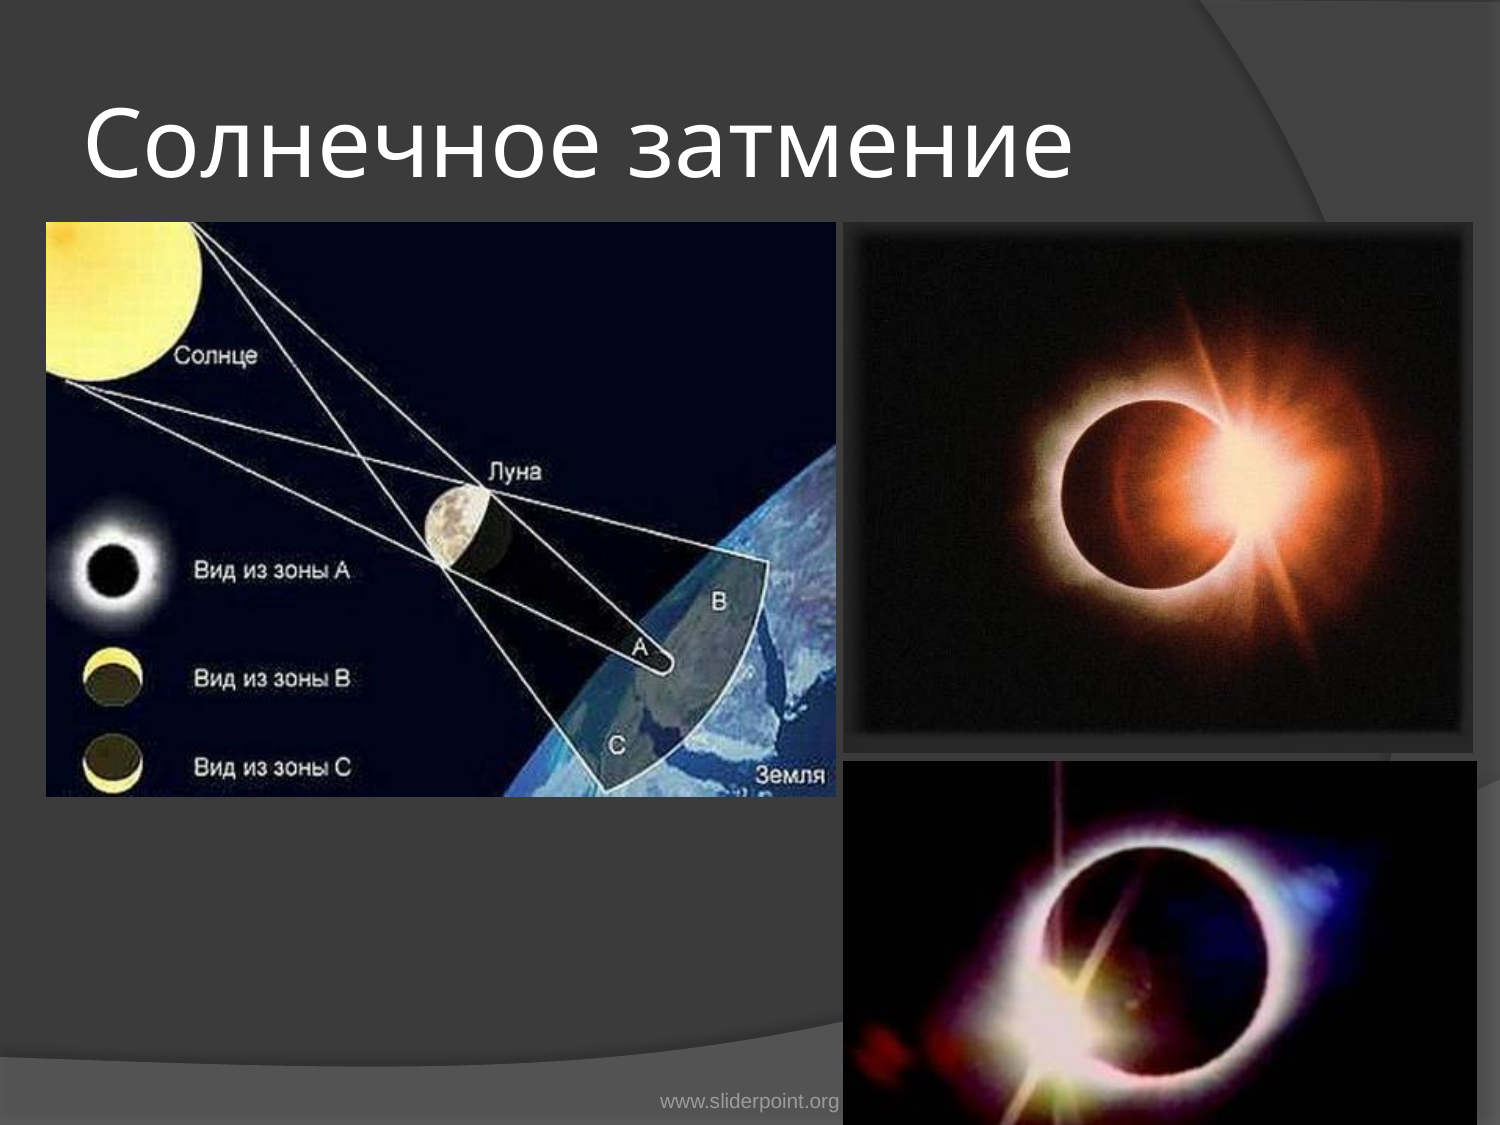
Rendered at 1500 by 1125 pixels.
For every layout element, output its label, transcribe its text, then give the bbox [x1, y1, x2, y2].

picture [843, 222, 1473, 753]
picture [46, 222, 836, 798]
title Солнечное затмение [74, 44, 1301, 214]
picture [843, 761, 1477, 1125]
footer www.sliderpoint.org [512, 1053, 834, 1114]
